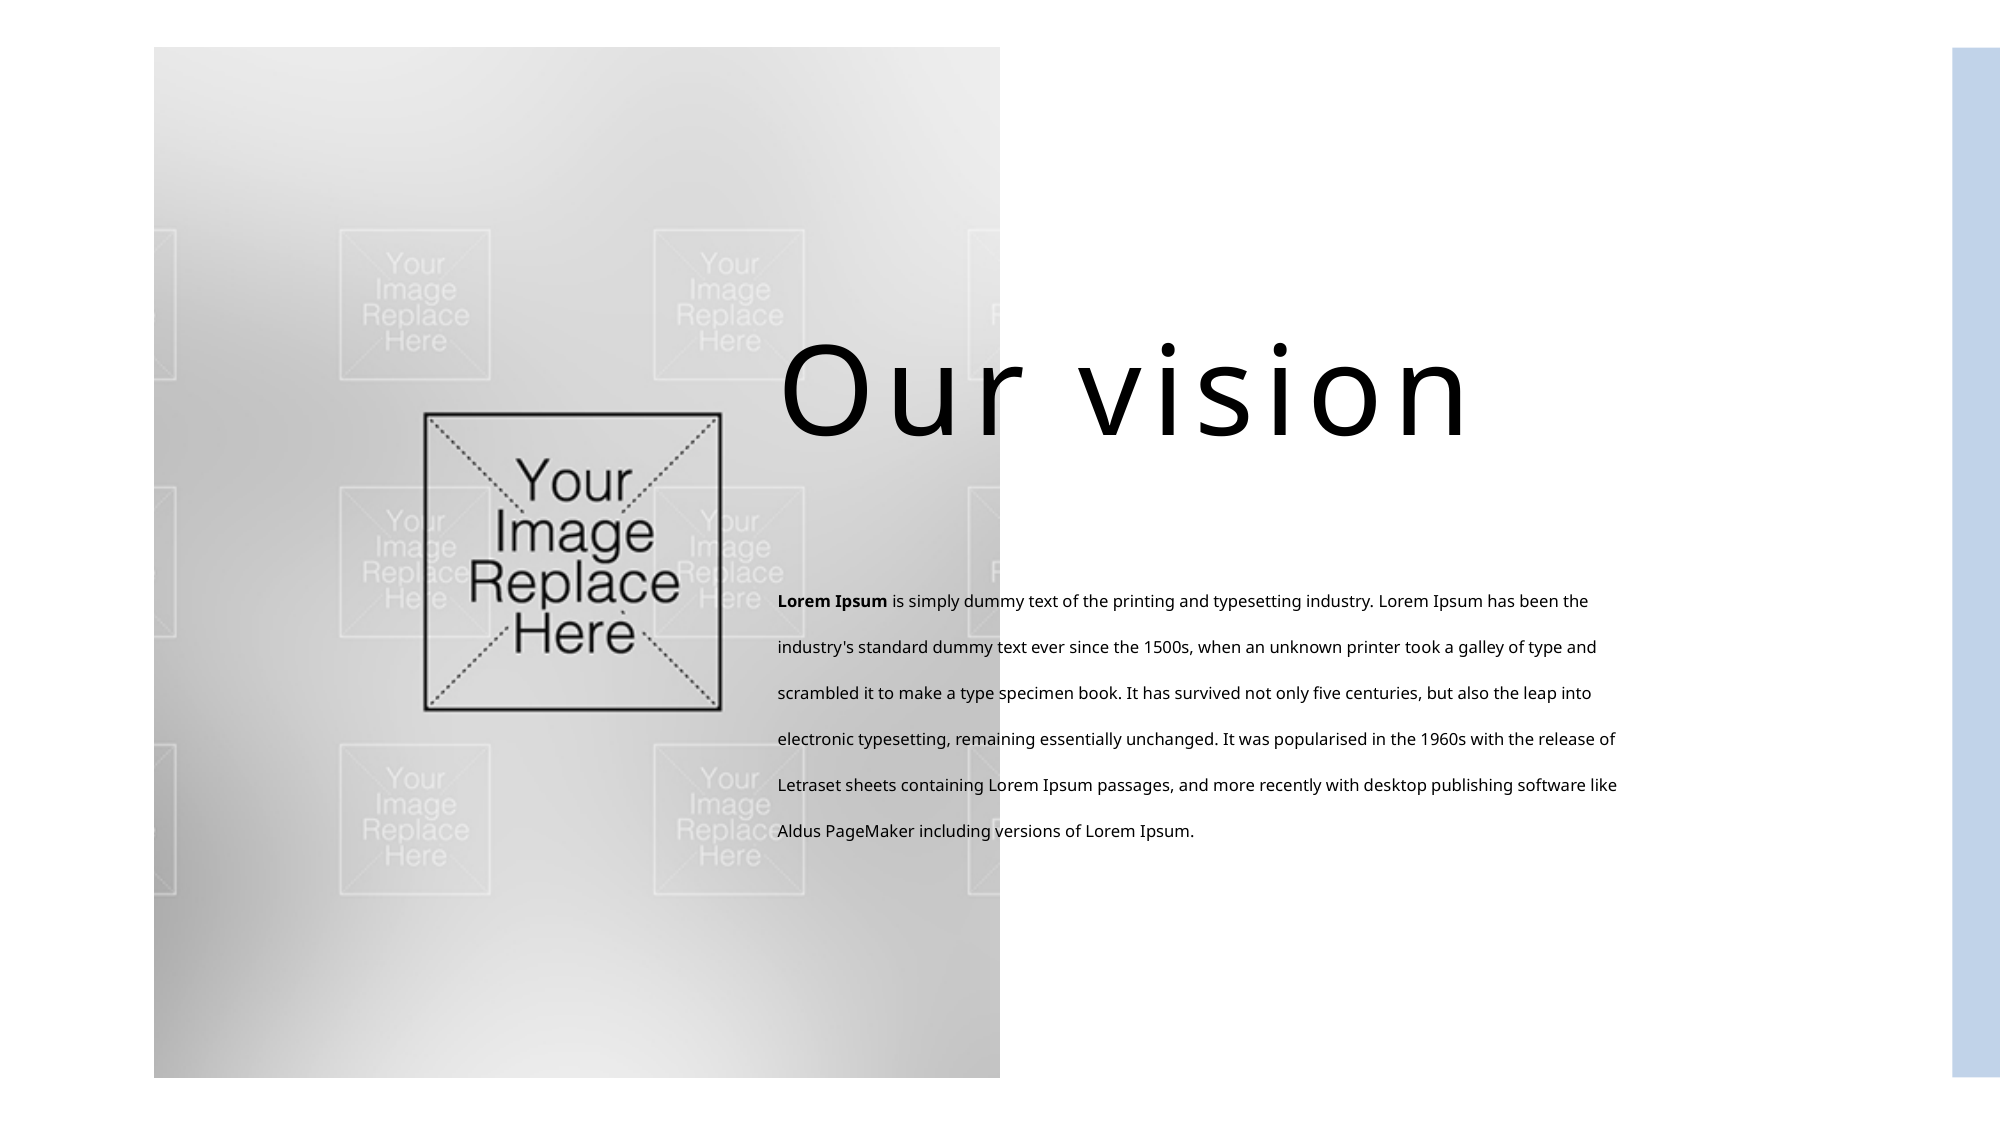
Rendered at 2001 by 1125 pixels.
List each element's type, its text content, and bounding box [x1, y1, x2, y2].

text_box Lorem Ipsum is simply dummy text of the printing and typesetting industry. Lorem Ipsum has been the industry's standard dummy text ever since the 1500s, when an unknown printer took a galley of type and scrambled it to make a type specimen book. It has survived not only five centuries, but also the leap into electronic typesetting, remaining essentially unchanged. It was popularised in the 1960s with the release of Letraset sheets containing Lorem Ipsum passages, and more recently with desktop publishing software like Aldus PageMaker including versions of Lorem Ipsum. [1001, 557, 1661, 848]
text_box [1951, 47, 2000, 1078]
text_box Our vision [1001, 303, 1571, 468]
picture [154, 47, 1001, 1078]
